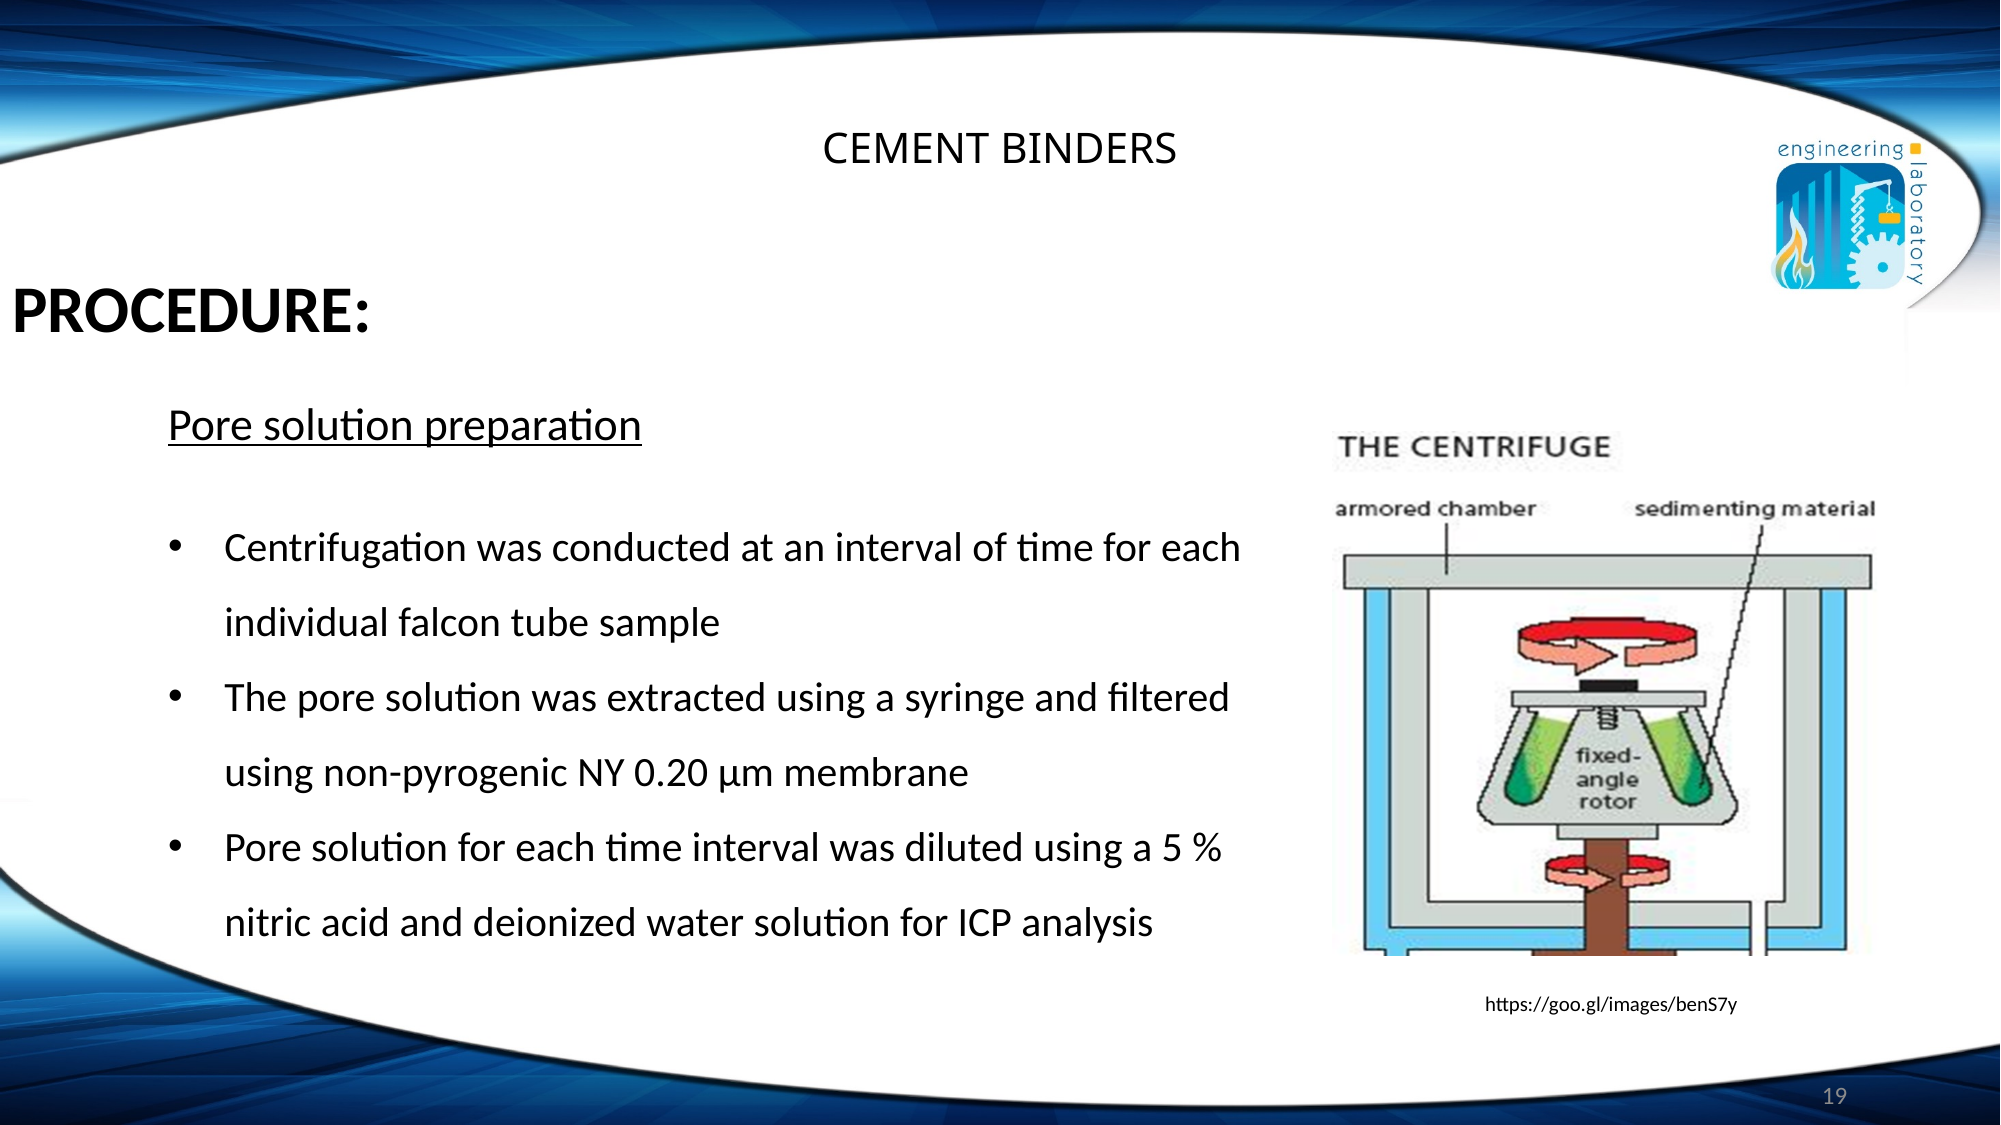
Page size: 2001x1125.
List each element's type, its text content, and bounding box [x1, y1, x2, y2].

picture [0, 0, 2000, 1125]
slide_number 19 [1412, 1065, 1863, 1125]
text_box https://goo.gl/images/benS7y [1470, 983, 1753, 1023]
title CEMENT BINDERS [137, 74, 1863, 222]
list PROCEDURE: [0, 268, 1056, 919]
text_box Pore solution preparation Centrifugation was conducted at an interval of time for each individual falcon tube sample The pore solution was extracted using a syringe and filtered using non-pyrogenic NY 0.20 µm membrane Pore solution for each time interval was diluted using a 5 % nitric acid and deionized water solution for ICP analysis [153, 387, 1290, 998]
